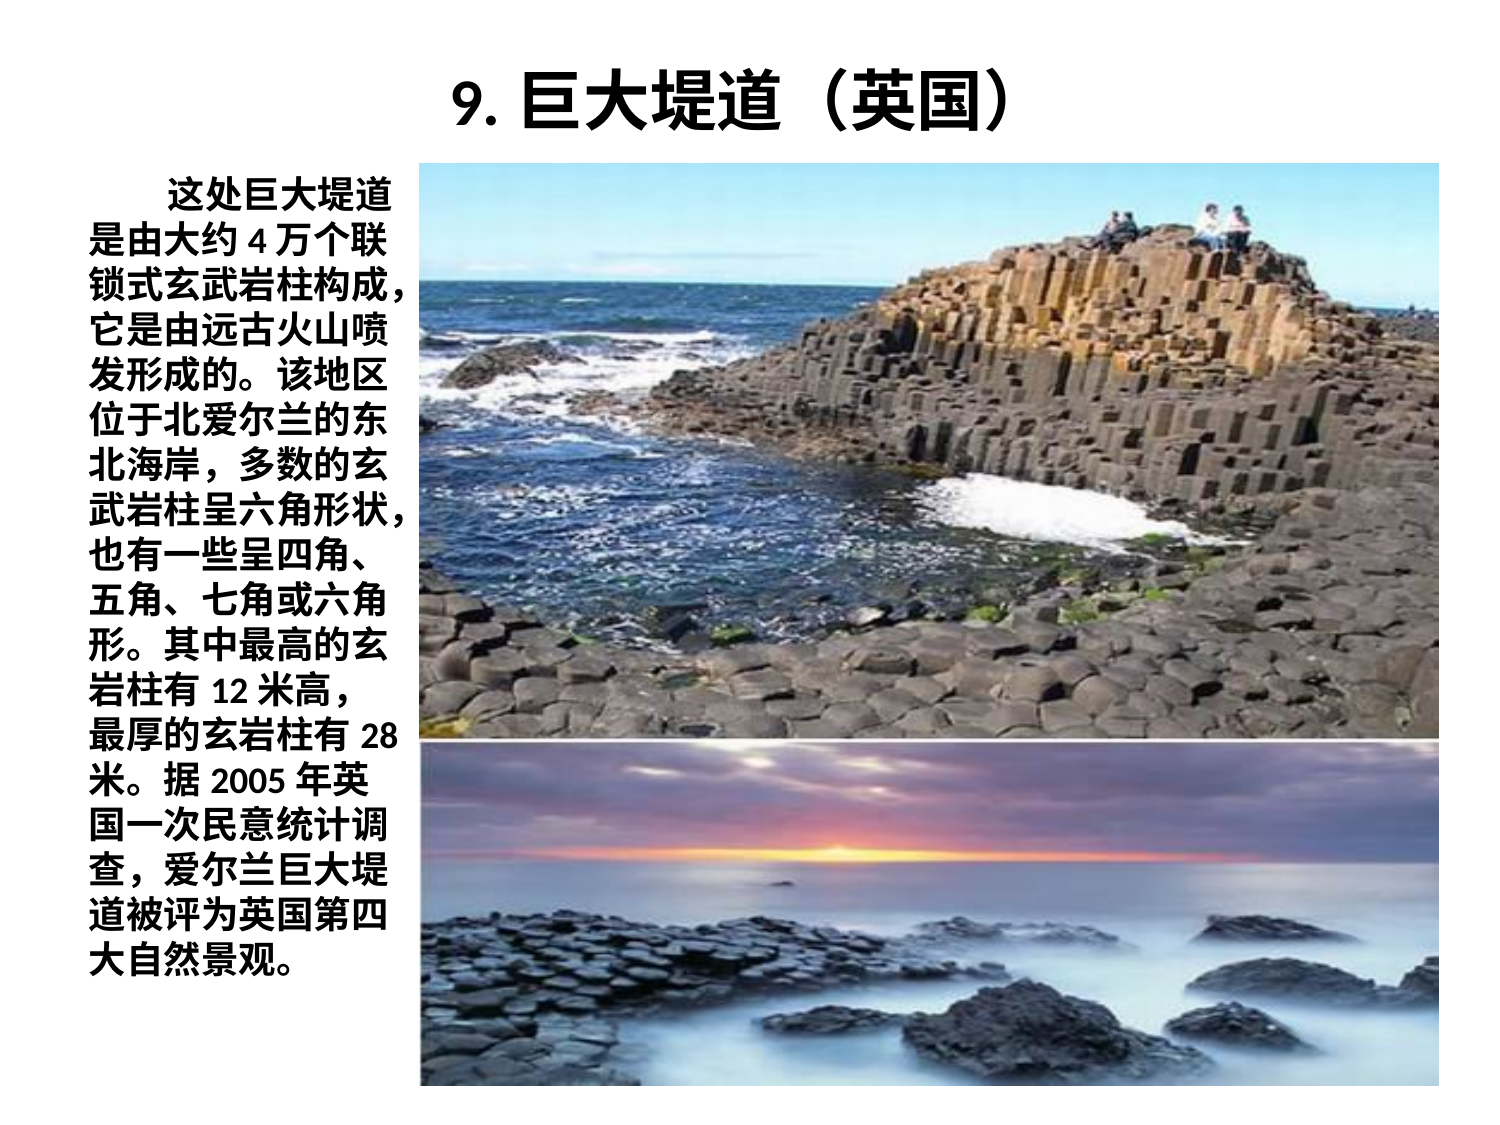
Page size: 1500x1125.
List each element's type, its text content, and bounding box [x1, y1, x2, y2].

title 9.巨大堤道（英国） [75, 45, 1425, 165]
list 这处巨大堤道是由大约4万个联锁式玄武岩柱构成，它是由远古火山喷发形成的。该地区位于北爱尔兰的东北海岸，多数的玄武岩柱呈六角形状，也有一些呈四角、五角、七角或六角形。其中最高的玄岩柱有12米高，最厚的玄岩柱有28米。据2005年英国一次民意统计调查，爱尔兰巨大堤道被评为英国第四大自然景观。 [17, 163, 415, 1012]
picture [418, 163, 1440, 1087]
